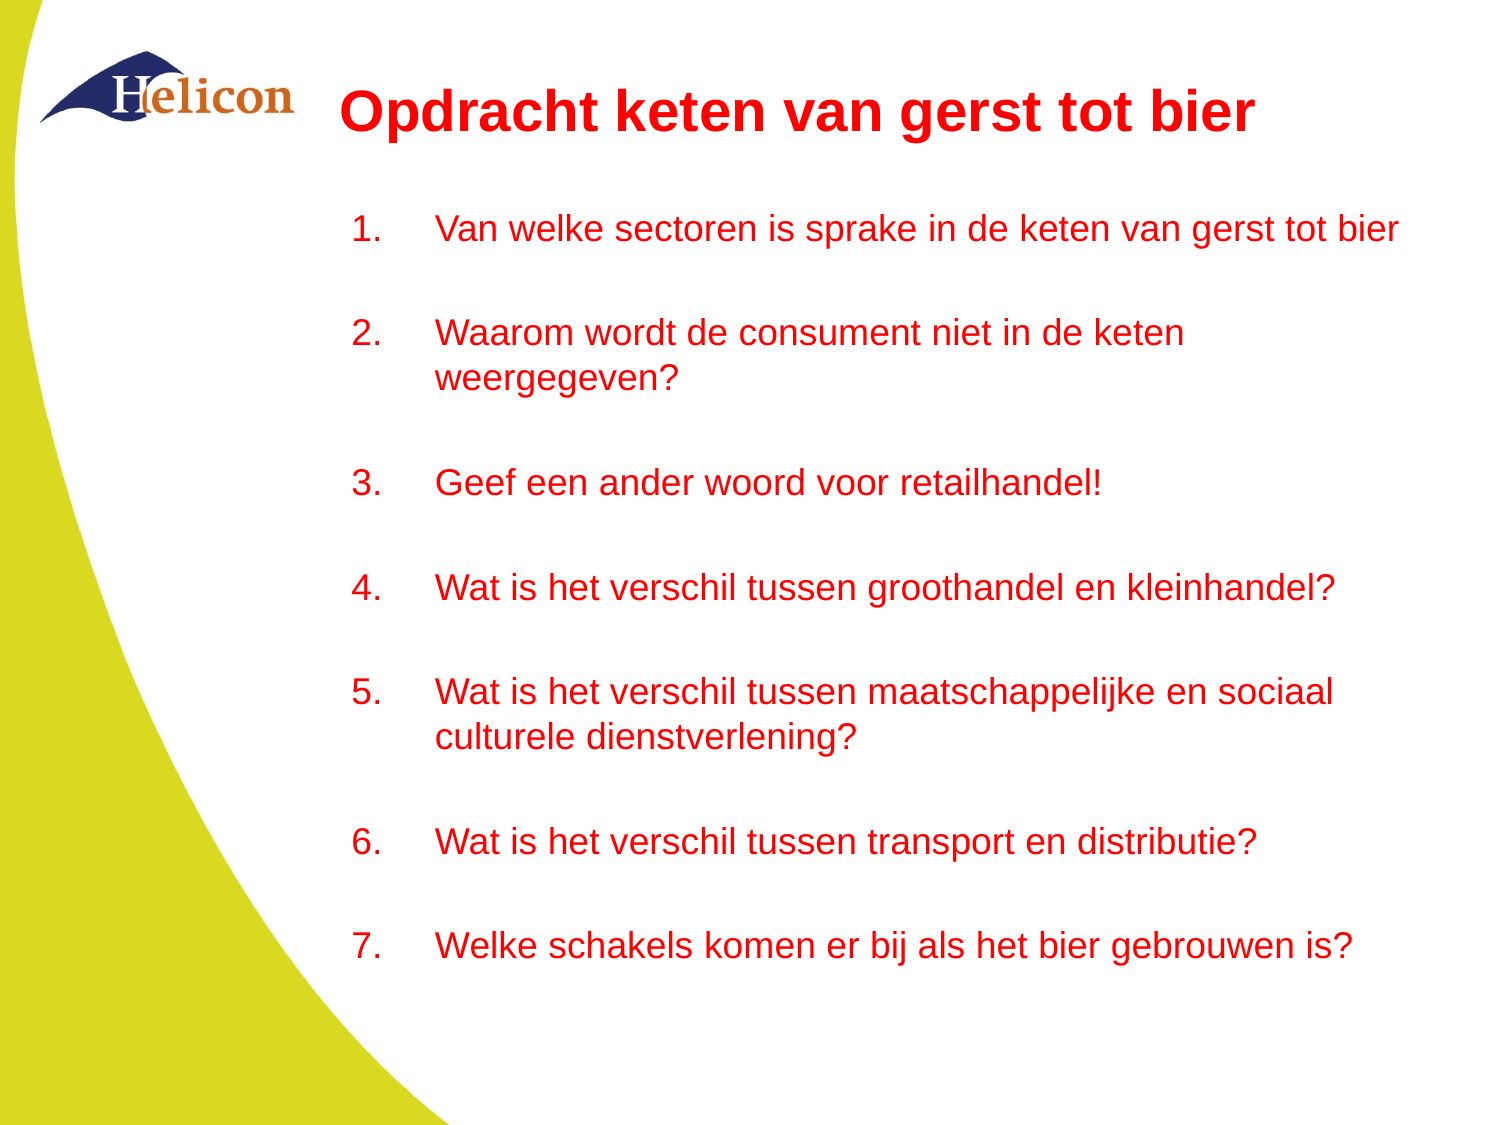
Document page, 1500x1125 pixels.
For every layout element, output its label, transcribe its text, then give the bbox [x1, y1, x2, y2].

title Opdracht keten van gerst tot bier [324, 54, 1415, 161]
list Van welke sectoren is sprake in de keten van gerst tot bier Waarom wordt de consument niet in de keten weergegeven? Geef een ander woord voor retailhandel! Wat is het verschil tussen groothandel en kleinhandel? Wat is het verschil tussen maatschappelijke en sociaal culturele dienstverlening? Wat is het verschil tussen transport en distributie? Welke schakels komen er bij als het bier gebrouwen is? [336, 196, 1425, 1005]
picture [0, 0, 1500, 1125]
